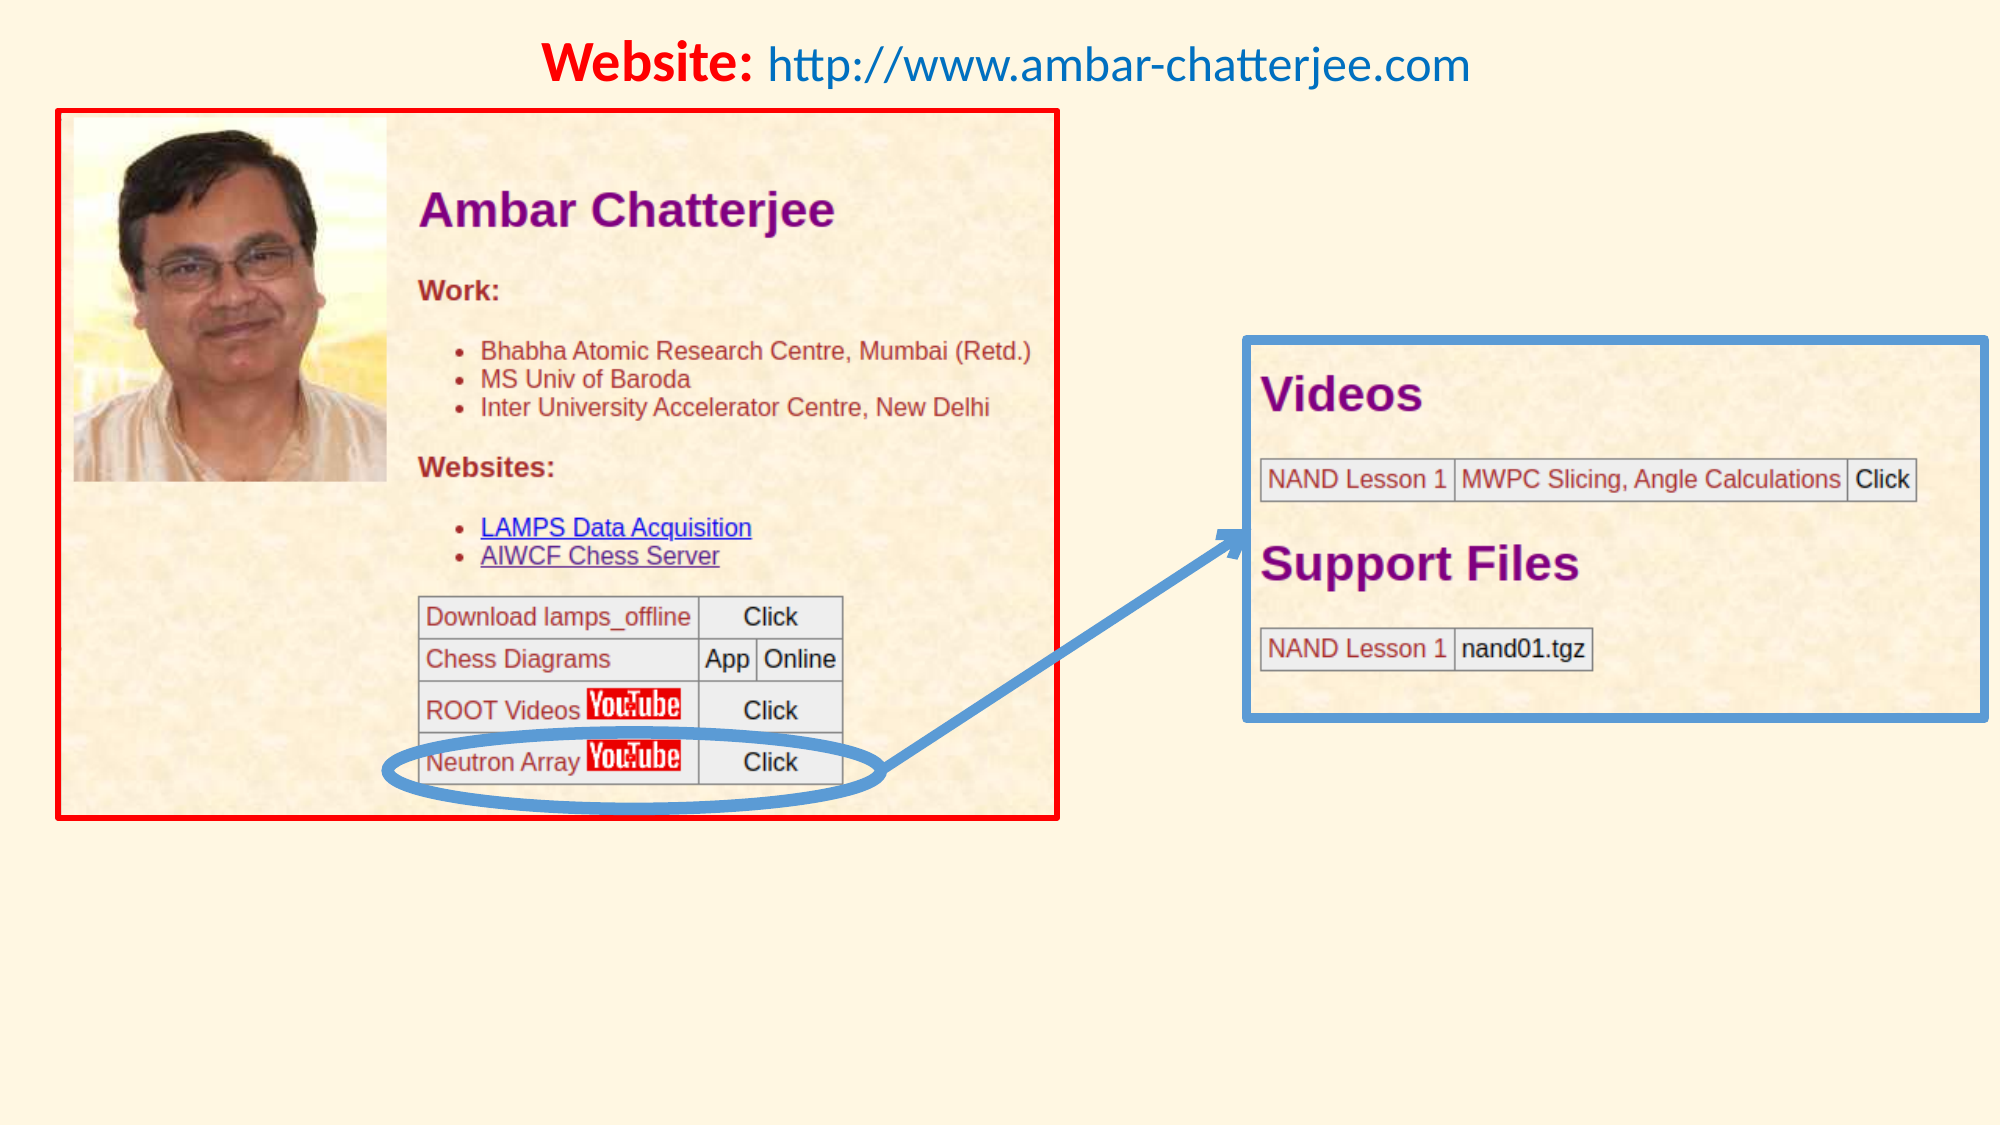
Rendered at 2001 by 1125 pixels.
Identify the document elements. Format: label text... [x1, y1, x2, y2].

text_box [880, 528, 1252, 771]
picture [60, 113, 1055, 815]
picture [1251, 344, 1980, 714]
text_box Website: http://www.ambar-chatterjee.com [60, 15, 1953, 101]
